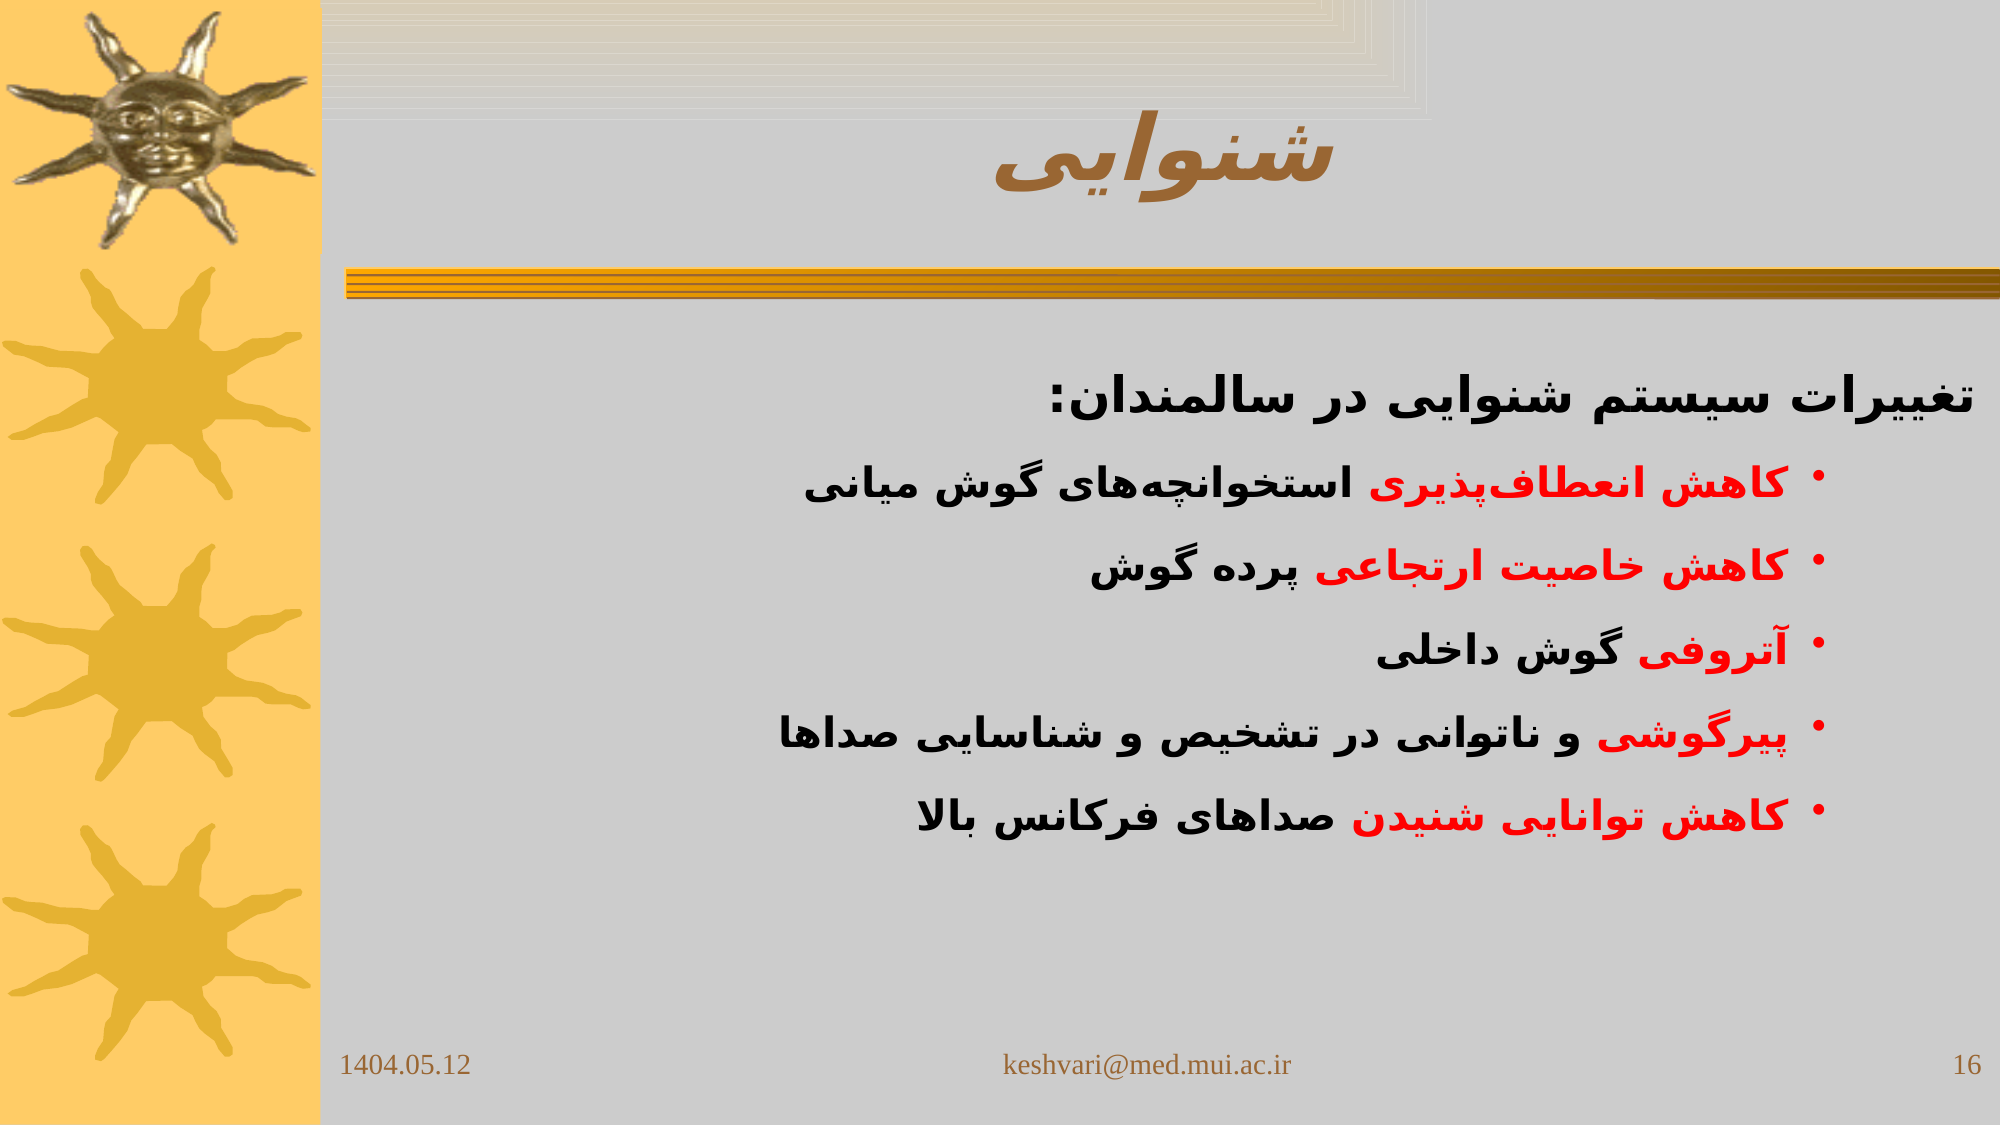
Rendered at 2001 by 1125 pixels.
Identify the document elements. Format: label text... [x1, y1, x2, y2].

title شنوایی [334, 50, 1989, 238]
list تغییرات سیستم شنوایی در سالمندان: کاهش انعطاف‌پذیری استخوانچه‌های گوش میانی کاهش خاصیت ارتجاعی پرده گوش آتروفی گوش داخلی پیرگوشی و ناتوانی در تشخیص و شناسایی صداها کاهش توانایی شنیدن صداهای فرکانس بالا [323, 324, 1992, 1000]
footer keshvari@med.mui.ac.ir [830, 1025, 1464, 1100]
slide_number 16 [1580, 1025, 1998, 1100]
picture [2, 8, 322, 254]
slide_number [323, 1025, 714, 1100]
